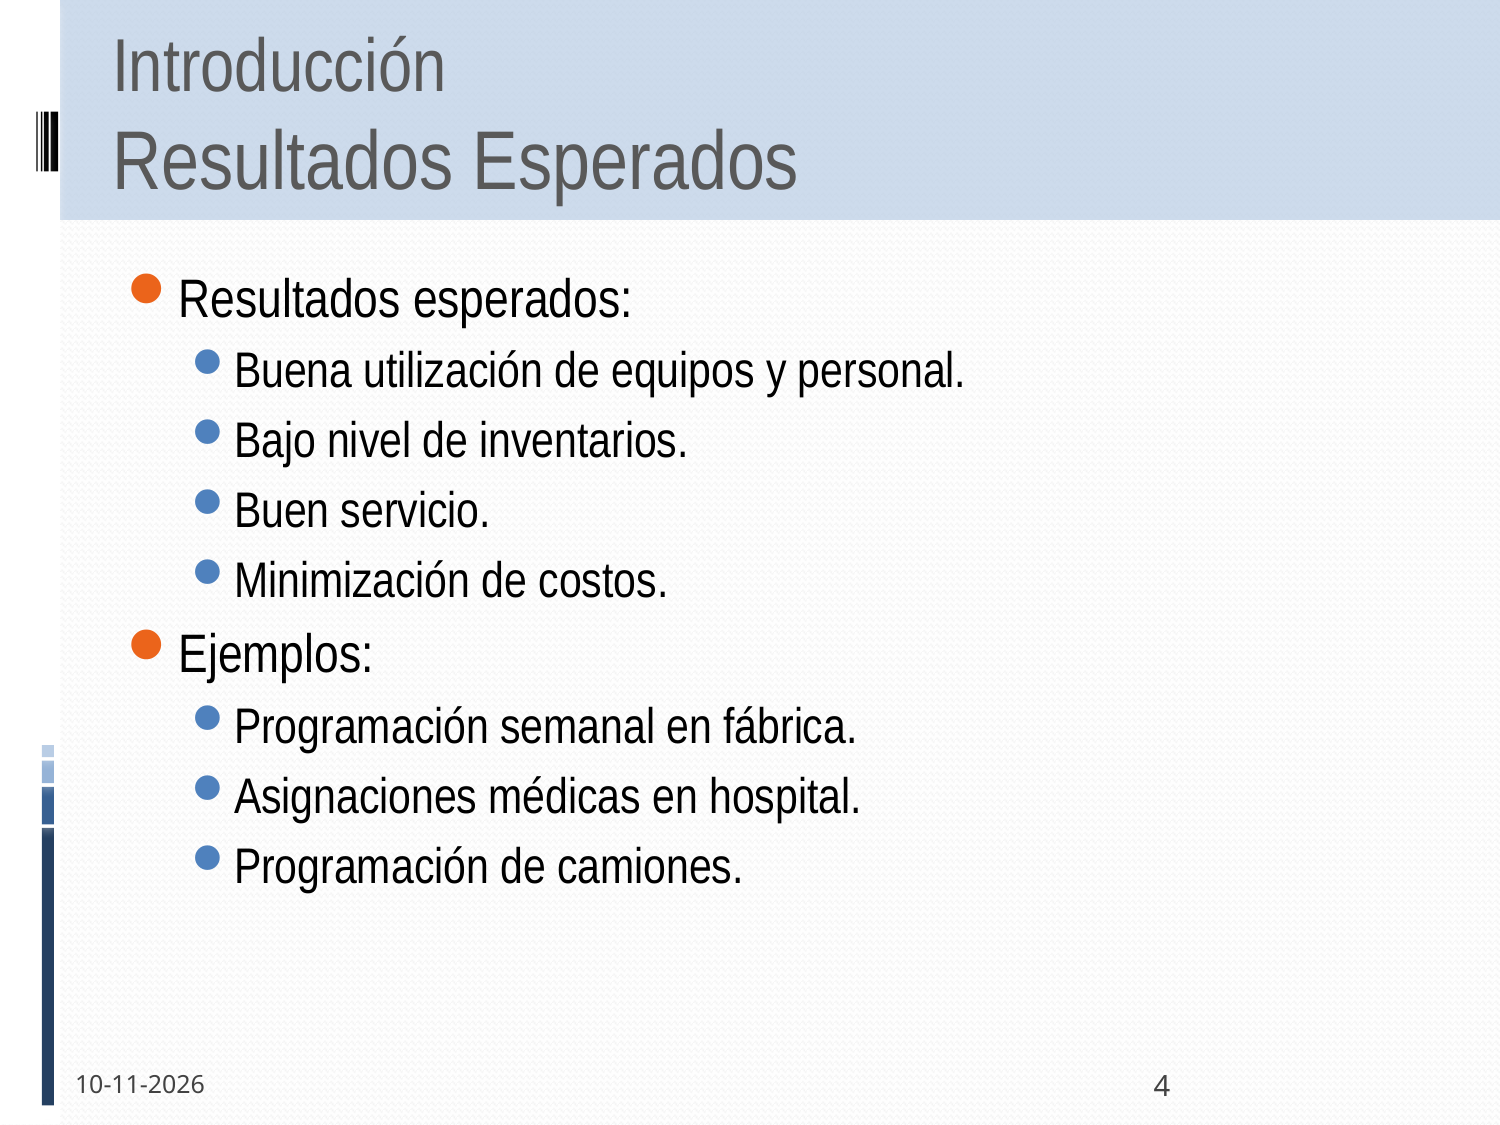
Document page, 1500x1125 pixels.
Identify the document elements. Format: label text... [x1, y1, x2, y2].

title Introducción Resultados Esperados [111, 18, 1436, 207]
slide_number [75, 1042, 243, 1103]
list Resultados esperados: Buena utilización de equipos y personal. Bajo nivel de inventarios. Buen servicio. Minimización de costos. Ejemplos: Programación semanal en fábrica. Asignaciones médicas en hospital. Programación de camiones. [111, 255, 1436, 1038]
slide_number 4 [1045, 1046, 1171, 1107]
